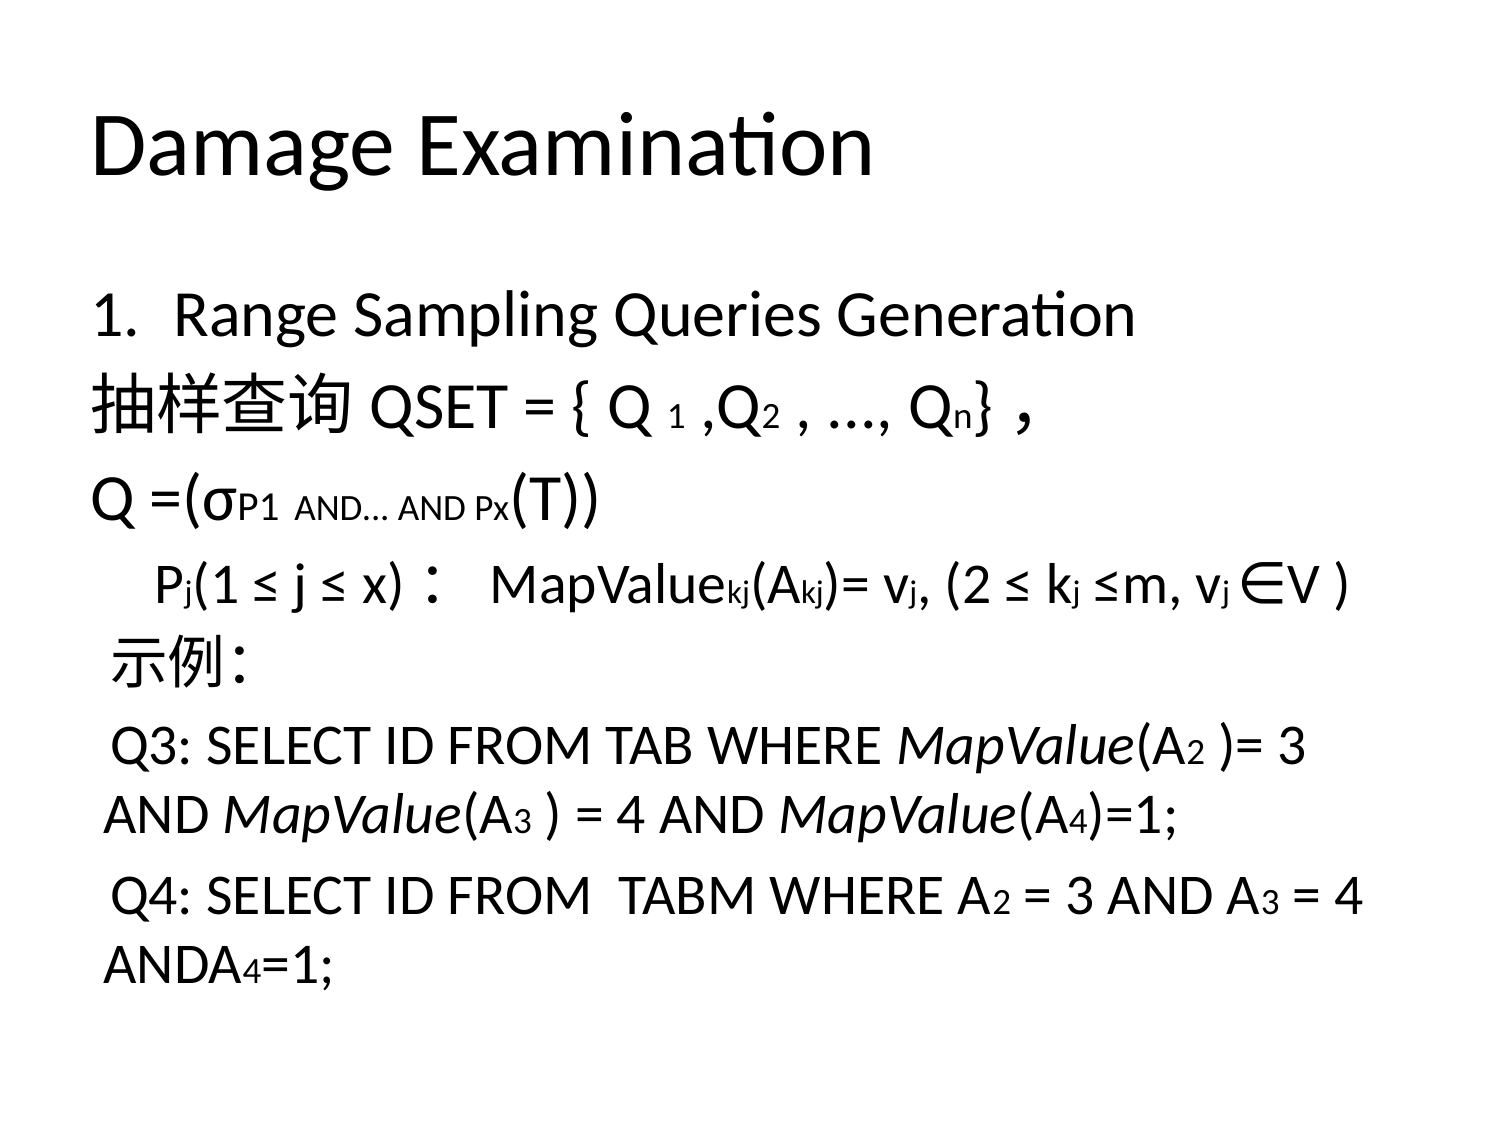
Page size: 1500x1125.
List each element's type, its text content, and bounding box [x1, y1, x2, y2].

list Range Sampling Queries Generation 抽样查询QSET = { Q 1 ,Q2 , ..., Qn}， Q =(σP1 AND... AND Px(T)) Pj(1 ≤ j ≤ x)：MapValuekj(Akj)= vj, (2 ≤ kj ≤m, vj ∈V ) 示例： Q3: SELECT ID FROM TAB WHERE MapValue(A2 )= 3 AND MapValue(A3 ) = 4 AND MapValue(A4)=1; Q4: SELECT ID FROM TABM WHERE A2 = 3 AND A3 = 4 ANDA4=1; [75, 262, 1425, 1005]
title Damage Examination [75, 45, 1425, 233]
